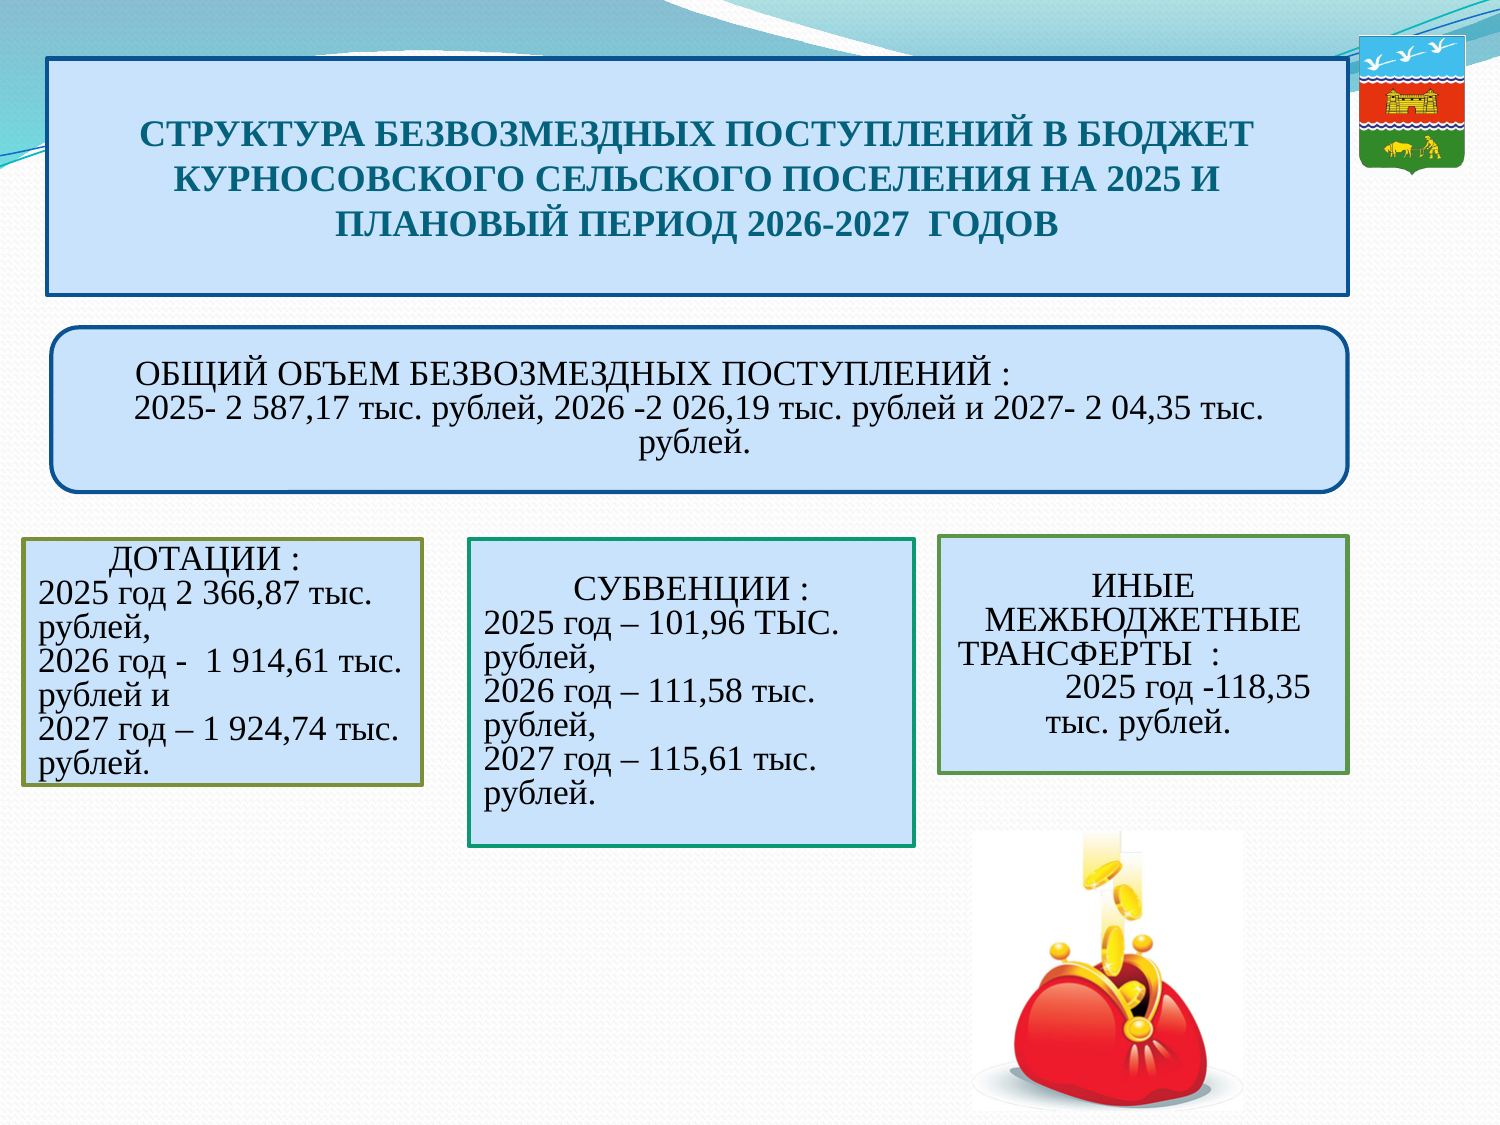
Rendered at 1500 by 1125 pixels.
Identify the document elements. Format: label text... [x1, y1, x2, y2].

text_box ОБЩИЙ ОБЪЕМ БЕЗВОЗМЕЗДНЫХ ПОСТУПЛЕНИЙ : 2025- 2 587,17 тыс. рублей, 2026 -2 026,19 тыс. рублей и 2027- 2 04,35 тыс. рублей. [49, 325, 1350, 495]
text_box СУБВЕНЦИИ : 2025 год – 101,96 ТЫС. рублей, 2026 год – 111,58 тыс. рублей, 2027 год – 115,61 тыс. рублей. [467, 537, 916, 848]
picture [1359, 34, 1466, 176]
text_box ИНЫЕ МЕЖБЮДЖЕТНЫЕ ТРАНСФЕРТЫ : 2025 год -118,35 тыс. рублей. [937, 534, 1350, 775]
list СТРУКТУРА БЕЗВОЗМЕЗДНЫХ ПОСТУПЛЕНИЙ В БЮДЖЕТ КУРНОСОВСКОГО СЕЛЬСКОГО ПОСЕЛЕНИЯ НА 2025 И ПЛАНОВЫЙ ПЕРИОД 2026-2027 ГОДОВ [45, 56, 1350, 297]
picture [972, 831, 1243, 1112]
text_box ДОТАЦИИ : 2025 год 2 366,87 тыс. рублей, 2026 год - 1 914,61 тыс. рублей и 2027 год – 1 924,74 тыс. рублей. [21, 537, 424, 787]
